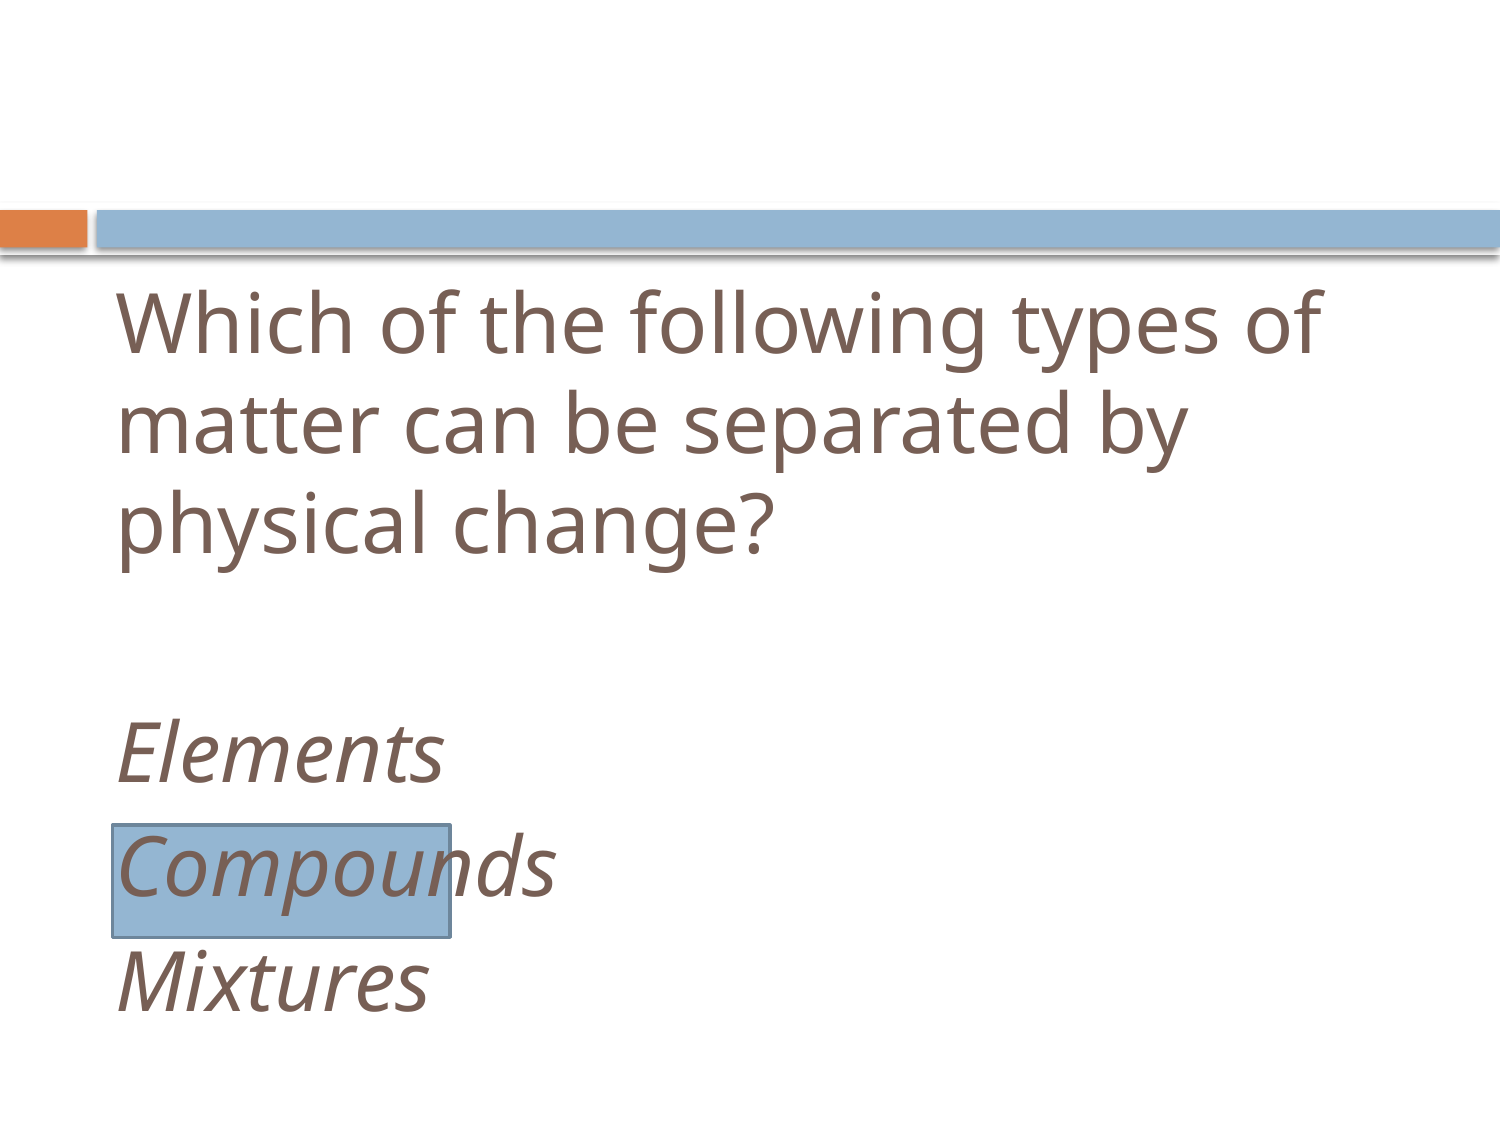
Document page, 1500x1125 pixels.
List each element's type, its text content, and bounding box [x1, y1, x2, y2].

list Which of the following types of matter can be separated by physical change? Elements Compounds Mixtures [100, 262, 1438, 1000]
